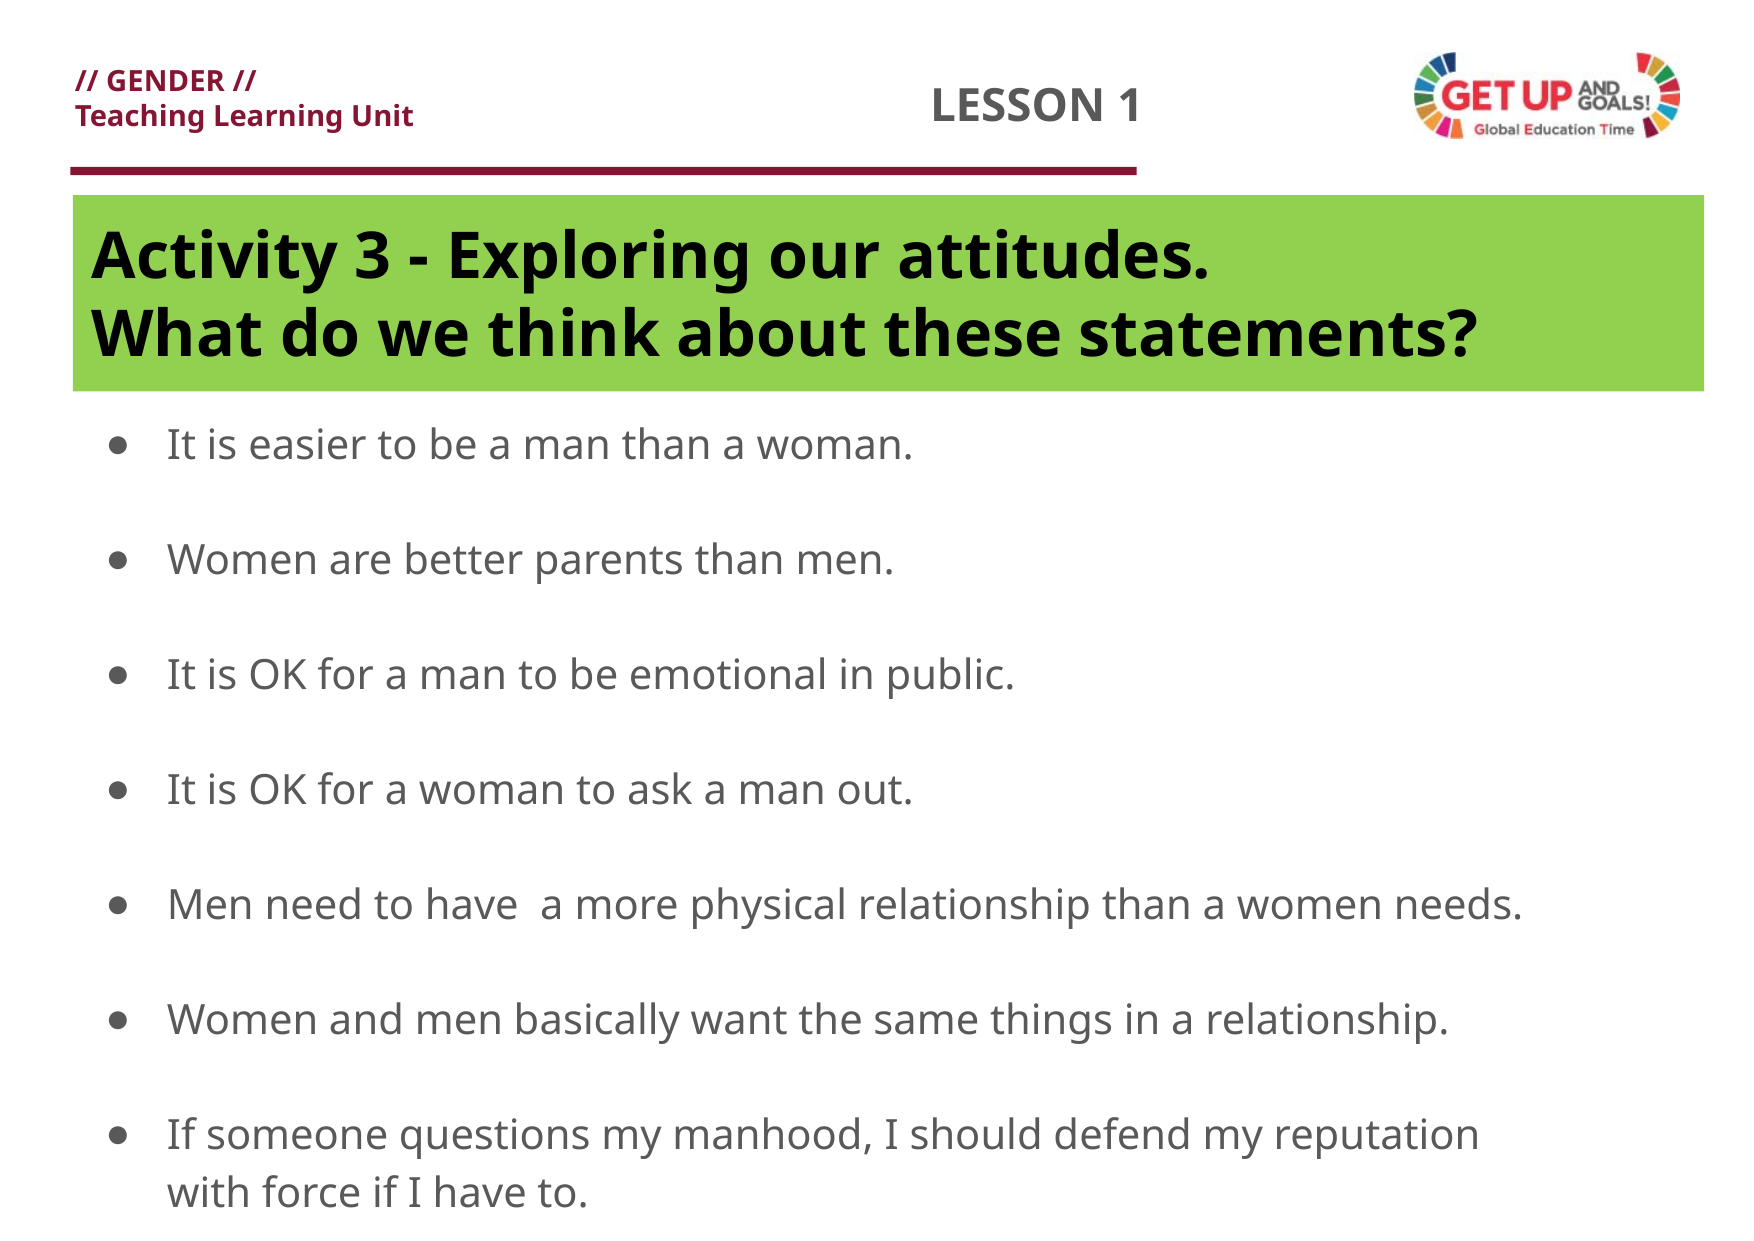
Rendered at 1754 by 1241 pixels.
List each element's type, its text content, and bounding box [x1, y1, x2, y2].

title Activity 3 - Exploring our attitudes. What do we think about these statements? [72, 195, 1705, 392]
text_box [59, 47, 1680, 176]
list It is easier to be a man than a woman. Women are better parents than men. It is OK for a man to be emotional in public. It is OK for a woman to ask a man out. Men need to have a more physical relationship than a women needs. Women and men basically want the same things in a relationship. If someone questions my manhood, I should defend my reputation with force if I have to. [72, 391, 1561, 1214]
